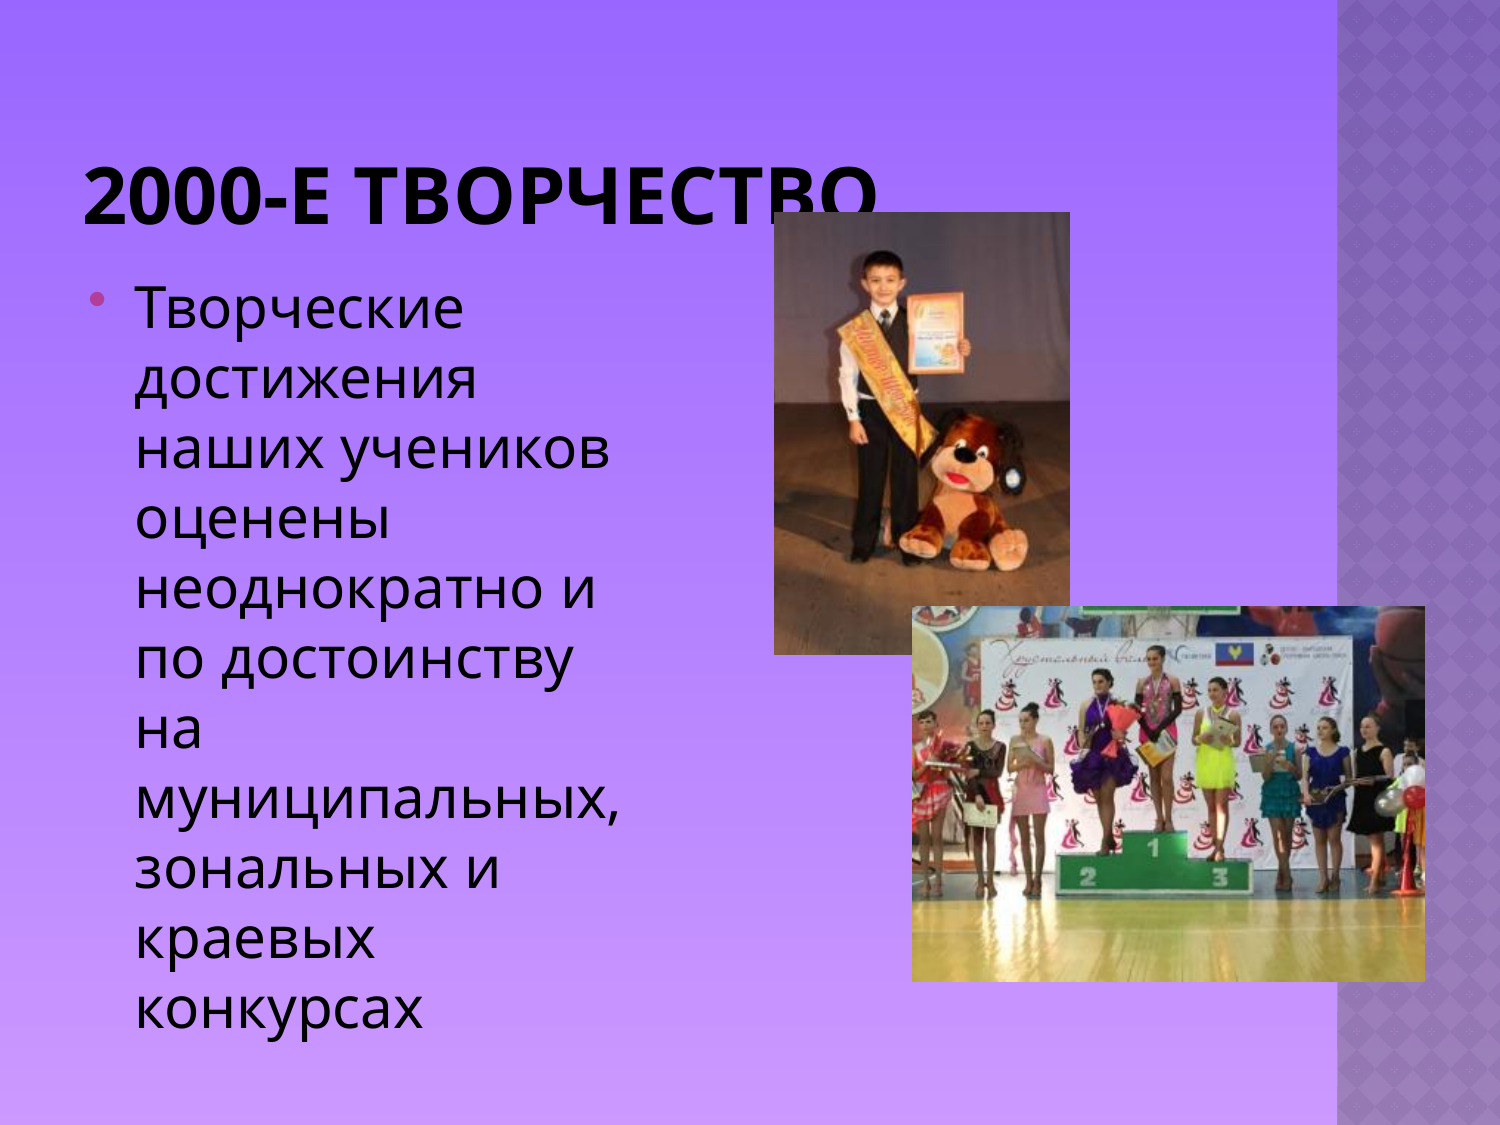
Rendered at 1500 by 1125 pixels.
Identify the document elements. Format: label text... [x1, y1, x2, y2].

list Творческие достижения наших учеников оценены неоднократно и по достоинству на муниципальных, зональных и краевых конкурсах [74, 262, 653, 1006]
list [774, 211, 1070, 656]
title 2000-е Творчество [75, 52, 1263, 240]
picture [912, 606, 1426, 983]
